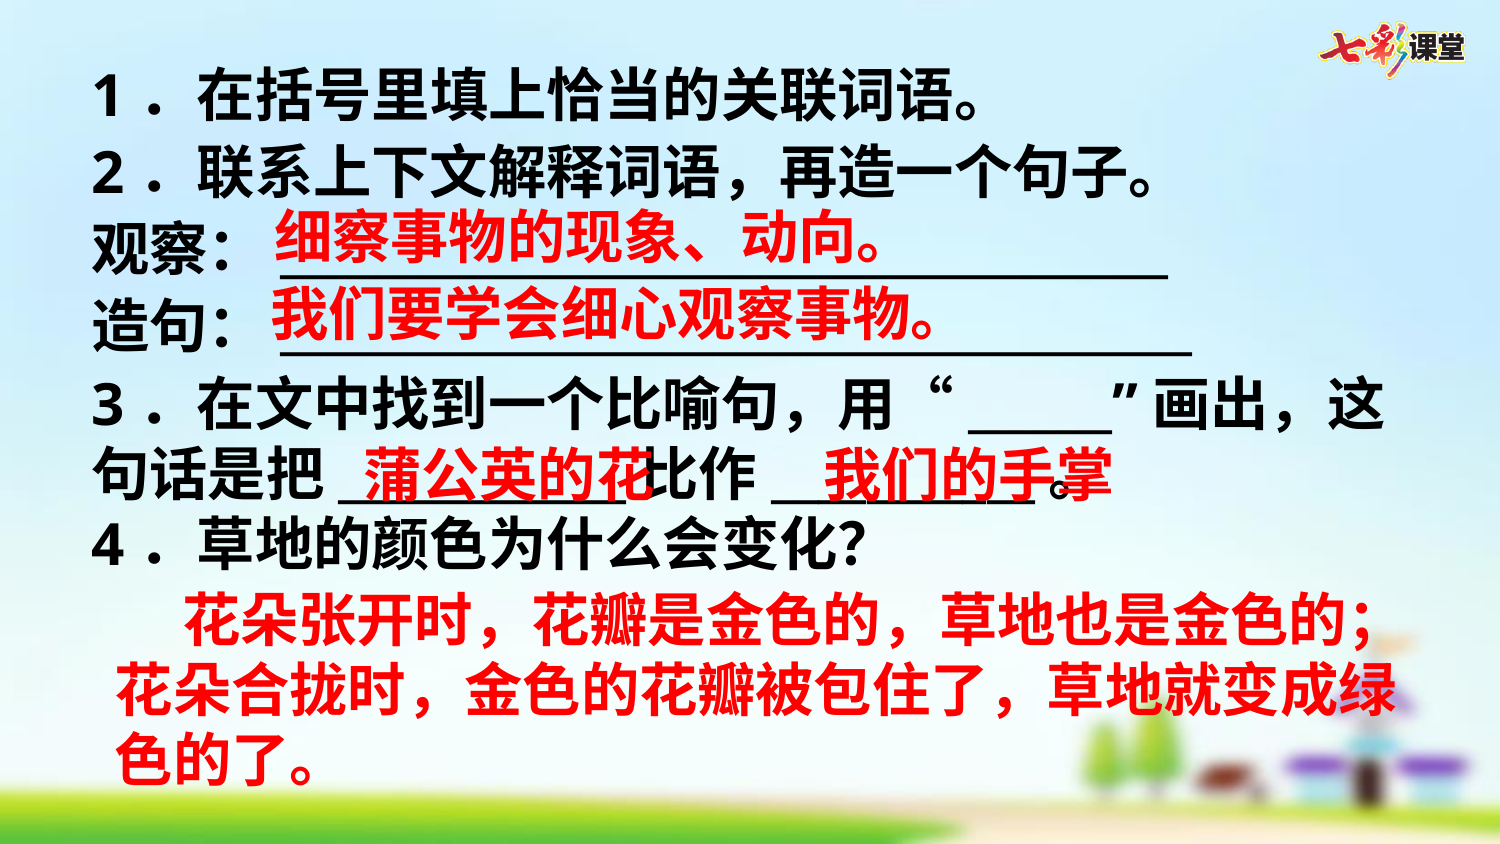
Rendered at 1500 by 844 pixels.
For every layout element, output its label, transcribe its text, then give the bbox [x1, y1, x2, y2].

text_box 3．在文中找到一个比喻句，用“______”画出，这句话是把____________比作___________。 4．草地的颜色为什么会变化？ [76, 360, 1430, 655]
text_box 细察事物的现象、动向。 [259, 193, 1430, 278]
picture [0, 0, 1500, 844]
text_box 1．在括号里填上恰当的关联词语。 2．联系上下文解释词语，再造一个句子。 观察：_____________________________________ 造句：______________________________________ [76, 43, 1418, 360]
text_box 蒲公英的花 [348, 430, 680, 516]
text_box 花朵张开时，花瓣是金色的，草地也是金色的；花朵合拢时，金色的花瓣被包住了，草地就变成绿色的了。 [100, 575, 1430, 801]
text_box 我们的手掌 [809, 430, 1140, 516]
text_box 我们要学会细心观察事物。 [255, 270, 1378, 355]
